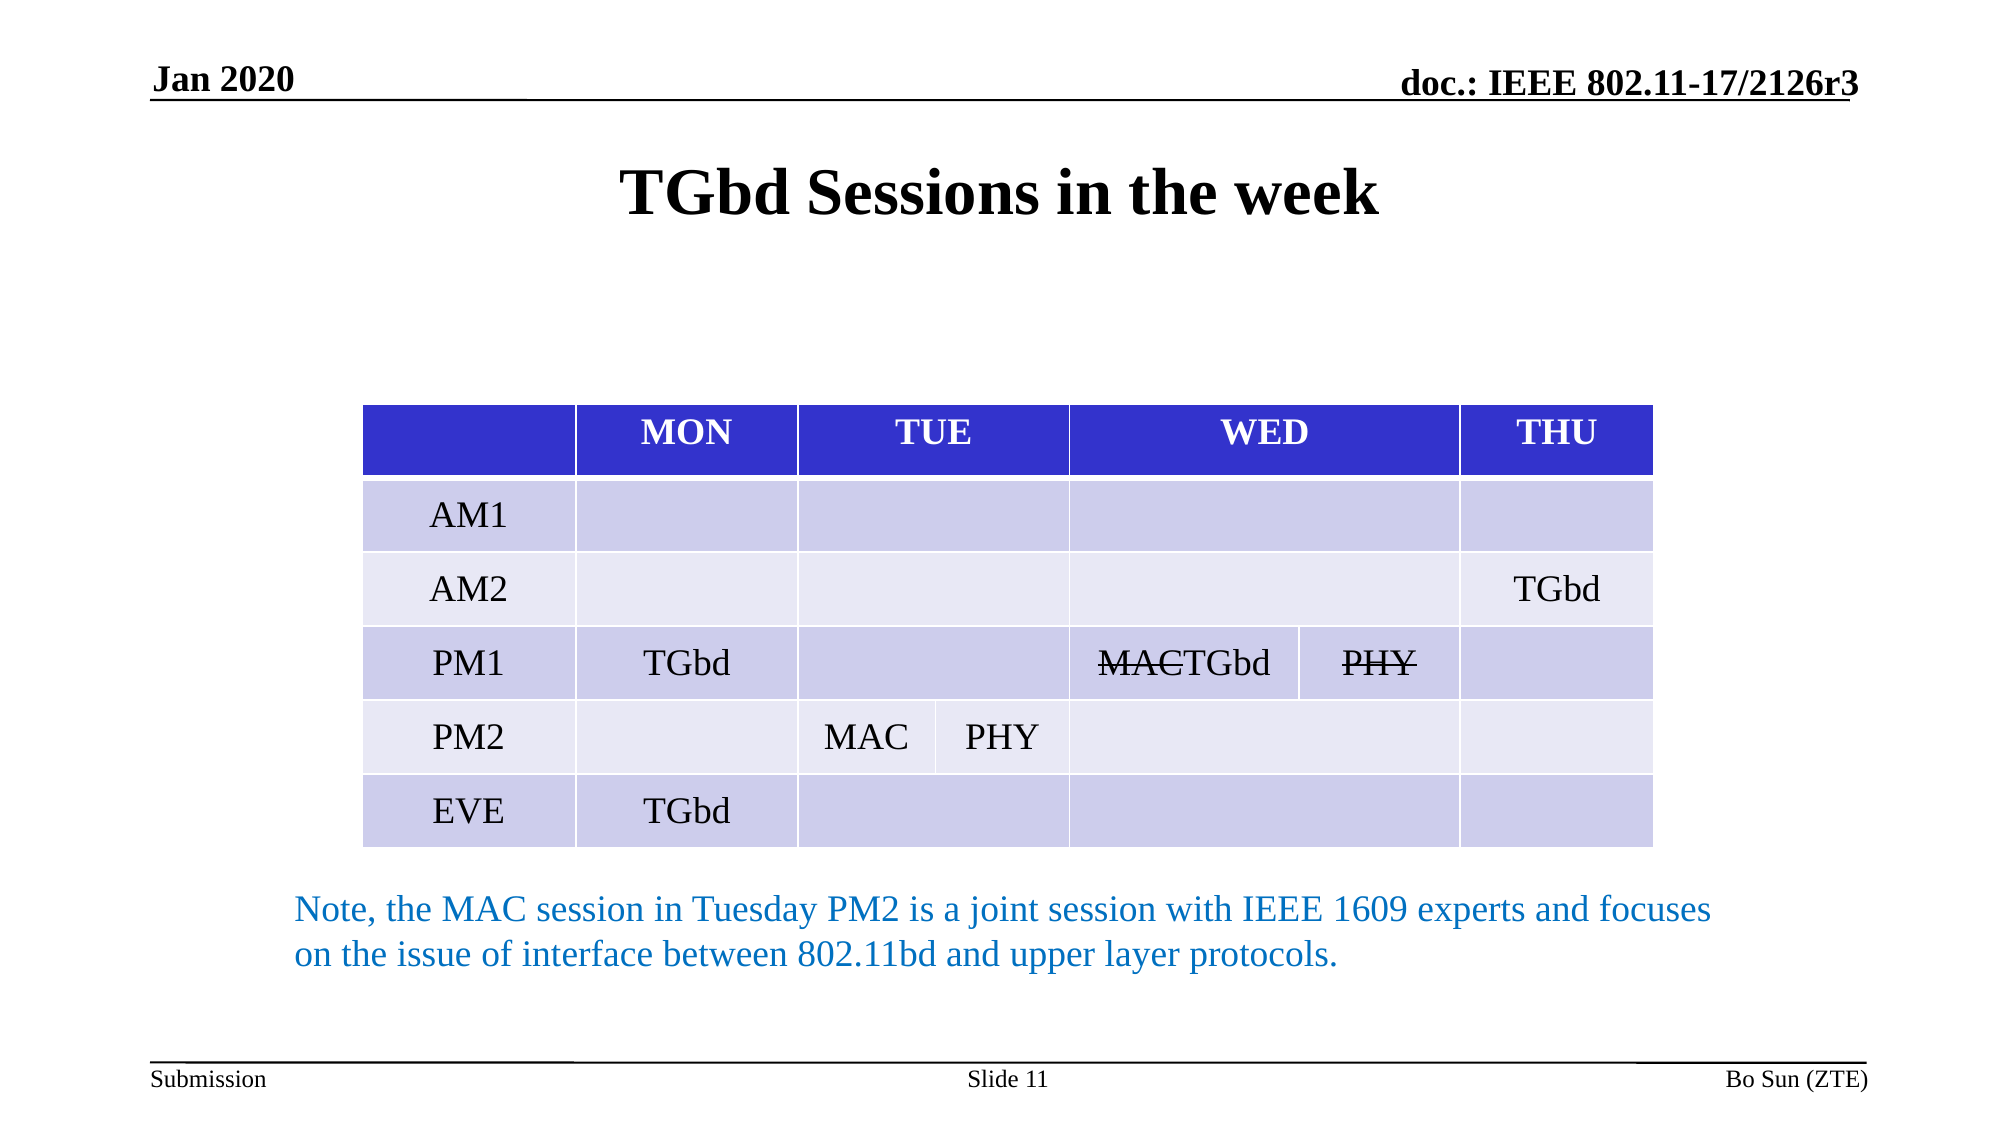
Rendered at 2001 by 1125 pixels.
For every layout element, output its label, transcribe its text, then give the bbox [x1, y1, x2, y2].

table_cell PM2 [363, 701, 575, 773]
table_cell AM1 [363, 481, 575, 551]
table_header THU [1461, 405, 1653, 475]
table_cell [1070, 775, 1459, 847]
table_cell [1070, 553, 1459, 625]
text_box Note, the MAC session in Tuesday PM2 is a joint session with IEEE 1609 experts and focuses on the issue of interface between 802.11bd and upper layer protocols. [279, 876, 1733, 982]
table_header WED [1070, 405, 1459, 475]
table_cell PM1 [363, 627, 575, 699]
table_cell TGbd [1461, 553, 1653, 625]
table_header [363, 405, 575, 475]
table_cell MAC [799, 701, 935, 773]
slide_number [152, 54, 563, 100]
table_cell [1461, 627, 1653, 699]
table_cell AM2 [363, 553, 575, 625]
table_cell [1461, 481, 1653, 551]
table_cell PHY [936, 701, 1069, 773]
table_cell MACTGbd [1070, 627, 1298, 699]
table_cell [799, 775, 1069, 847]
table_cell [1461, 701, 1653, 773]
table_cell [1070, 481, 1459, 551]
table_cell [1461, 775, 1653, 847]
footer Bo Sun (ZTE) [1171, 1061, 1869, 1093]
table_cell TGbd [577, 775, 797, 847]
table_cell [1070, 701, 1459, 773]
table_cell [799, 627, 1069, 699]
table_cell PHY [1300, 627, 1459, 699]
table_cell [577, 701, 797, 773]
table_cell [577, 553, 797, 625]
table_cell [799, 481, 1069, 551]
table_header TUE [799, 405, 1069, 475]
table_header MON [577, 405, 797, 475]
table_cell EVE [363, 775, 575, 847]
table_cell [577, 481, 797, 551]
table_cell [799, 553, 1069, 625]
slide_number Slide [949, 1061, 1067, 1123]
text_box TGbd Sessions in the week [362, 99, 1638, 275]
table_cell TGbd [577, 627, 797, 699]
